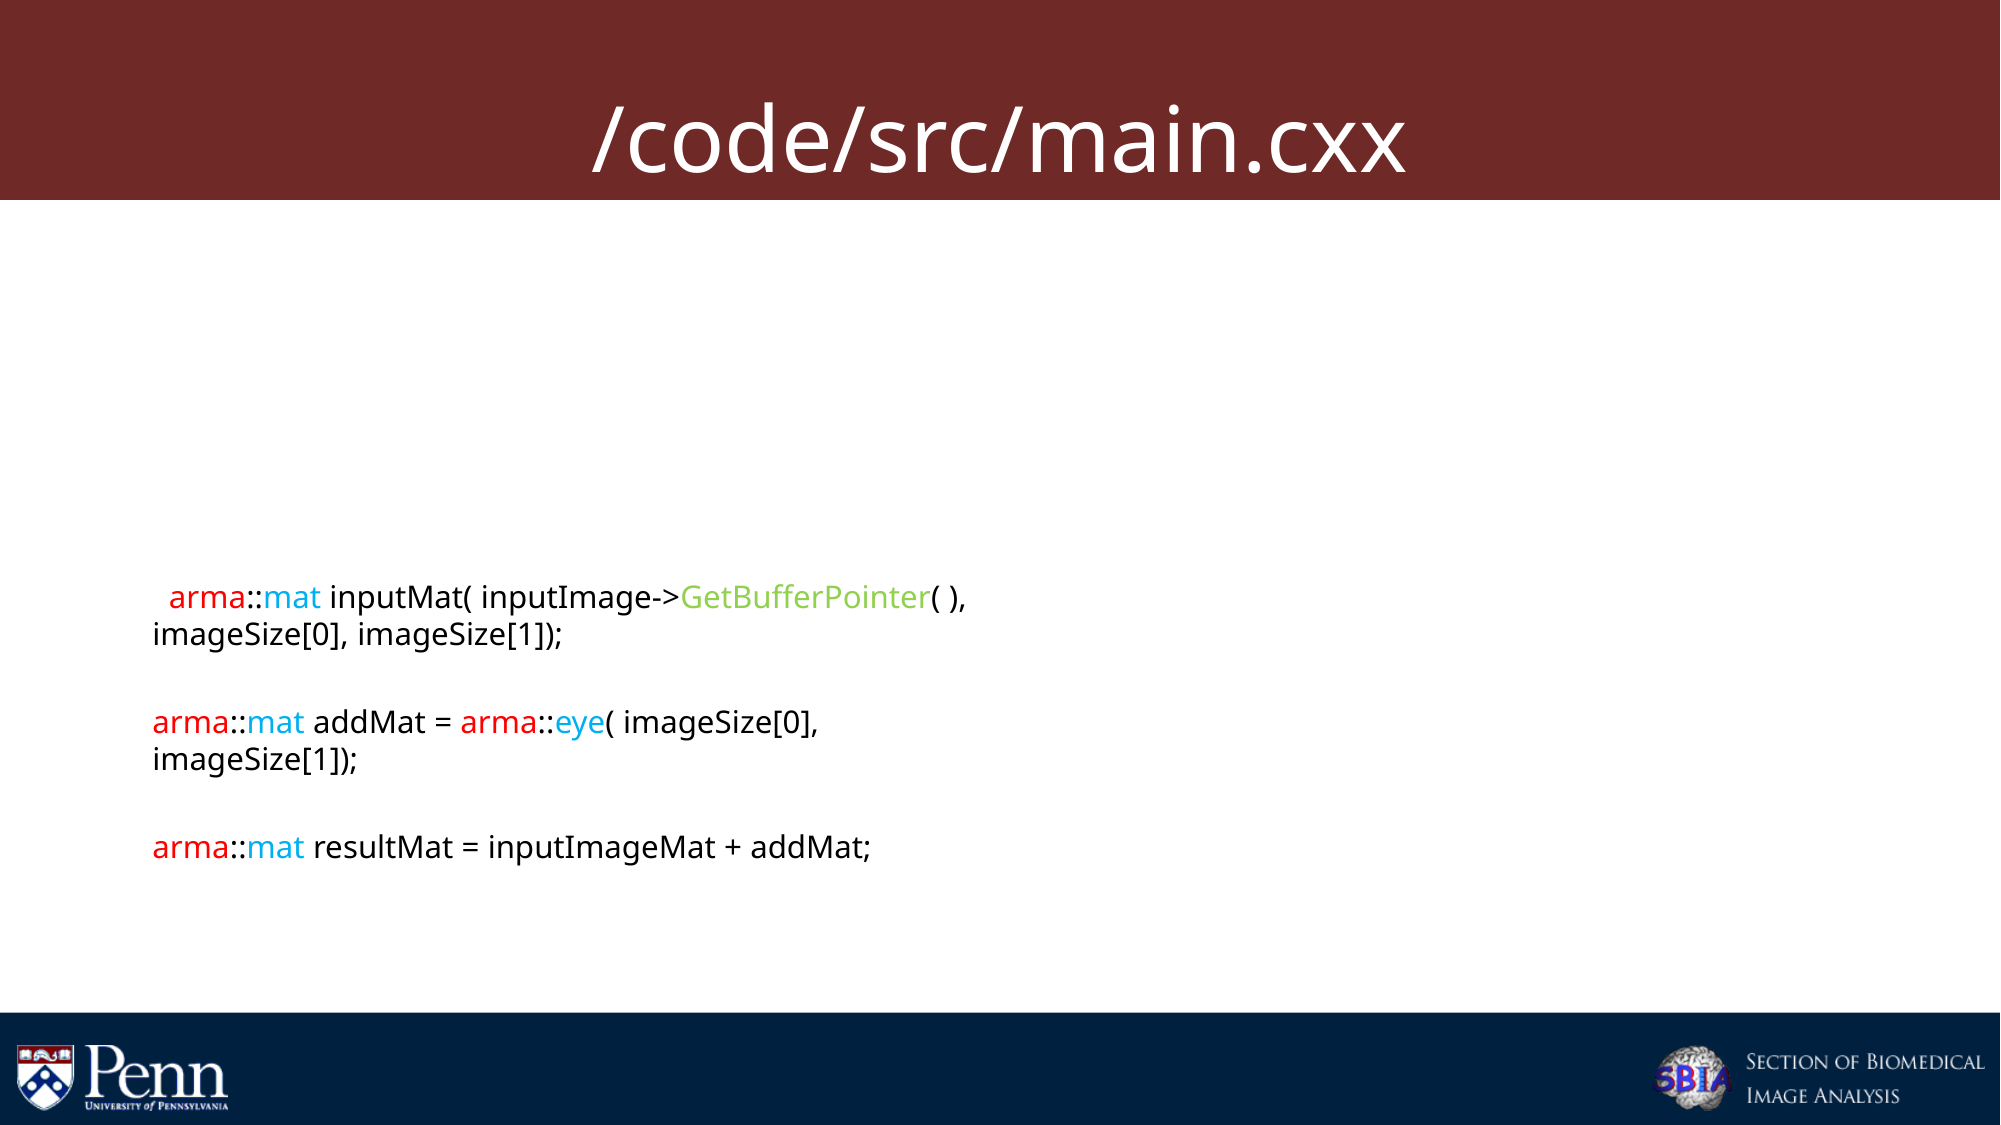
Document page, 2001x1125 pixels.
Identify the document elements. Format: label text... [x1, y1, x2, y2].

title /code/src/main.cxx [137, 0, 1863, 200]
picture [1652, 1044, 1985, 1112]
list typedef float PixelType; typedef itk::Image< PixelType, 2 > ImageType; ImageType::Pointer inputImage = ImageType::New(); SafeReadImage<ImageType>( inputImage, im_base-> GetFileName()); arma::mat inputMat( inputImage->GetBufferPointer( ), imageSize[0], imageSize[1]); arma::mat addMat = arma::eye( imageSize[0], imageSize[1]); arma::mat resultMat = inputImageMat + addMat; [137, 226, 985, 987]
picture [17, 1045, 228, 1111]
